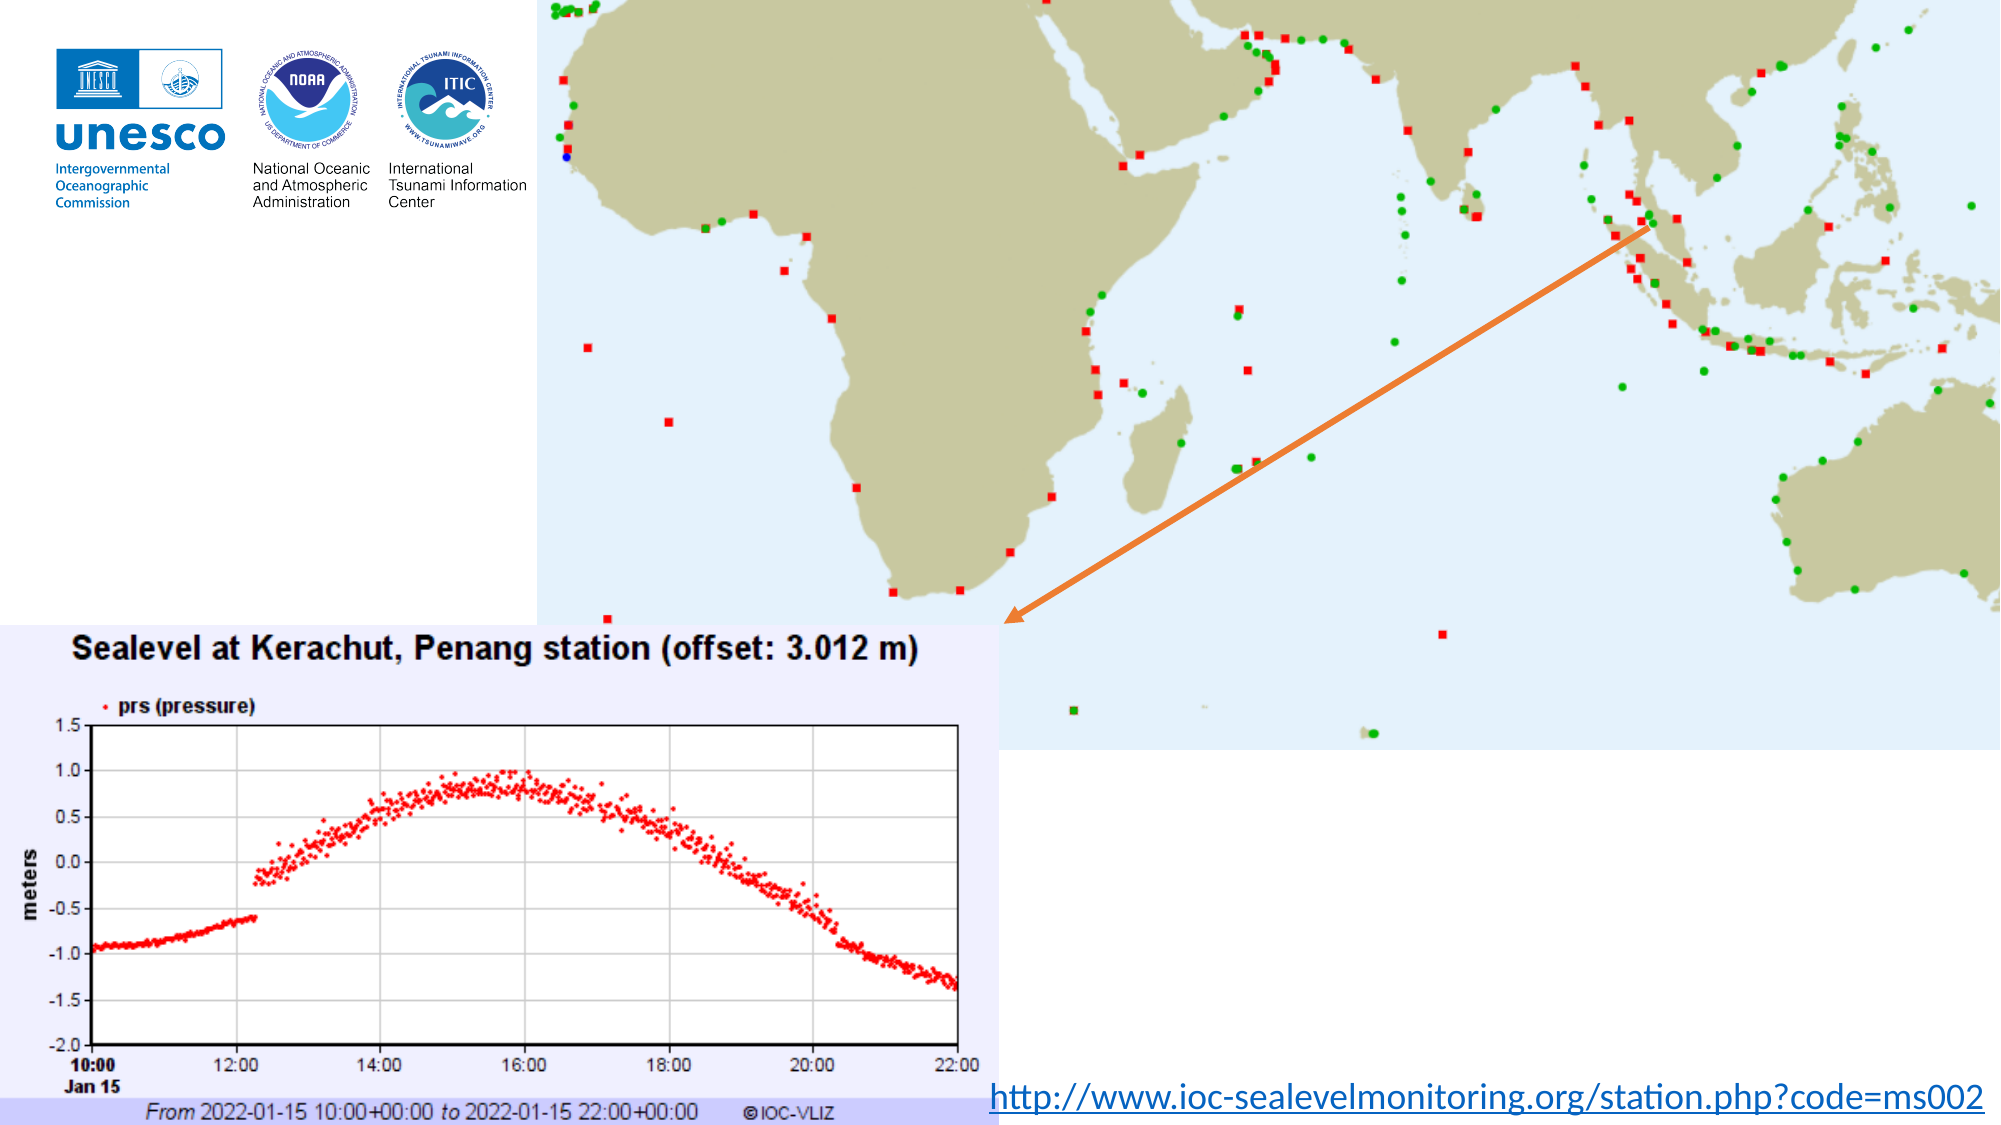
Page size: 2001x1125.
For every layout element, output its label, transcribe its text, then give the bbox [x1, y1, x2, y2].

picture [43, 35, 527, 221]
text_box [1003, 227, 1650, 624]
picture [0, 0, 2000, 1125]
text_box http://www.ioc-sealevelmonitoring.org/station.php?code=ms002 [999, 1064, 2000, 1125]
